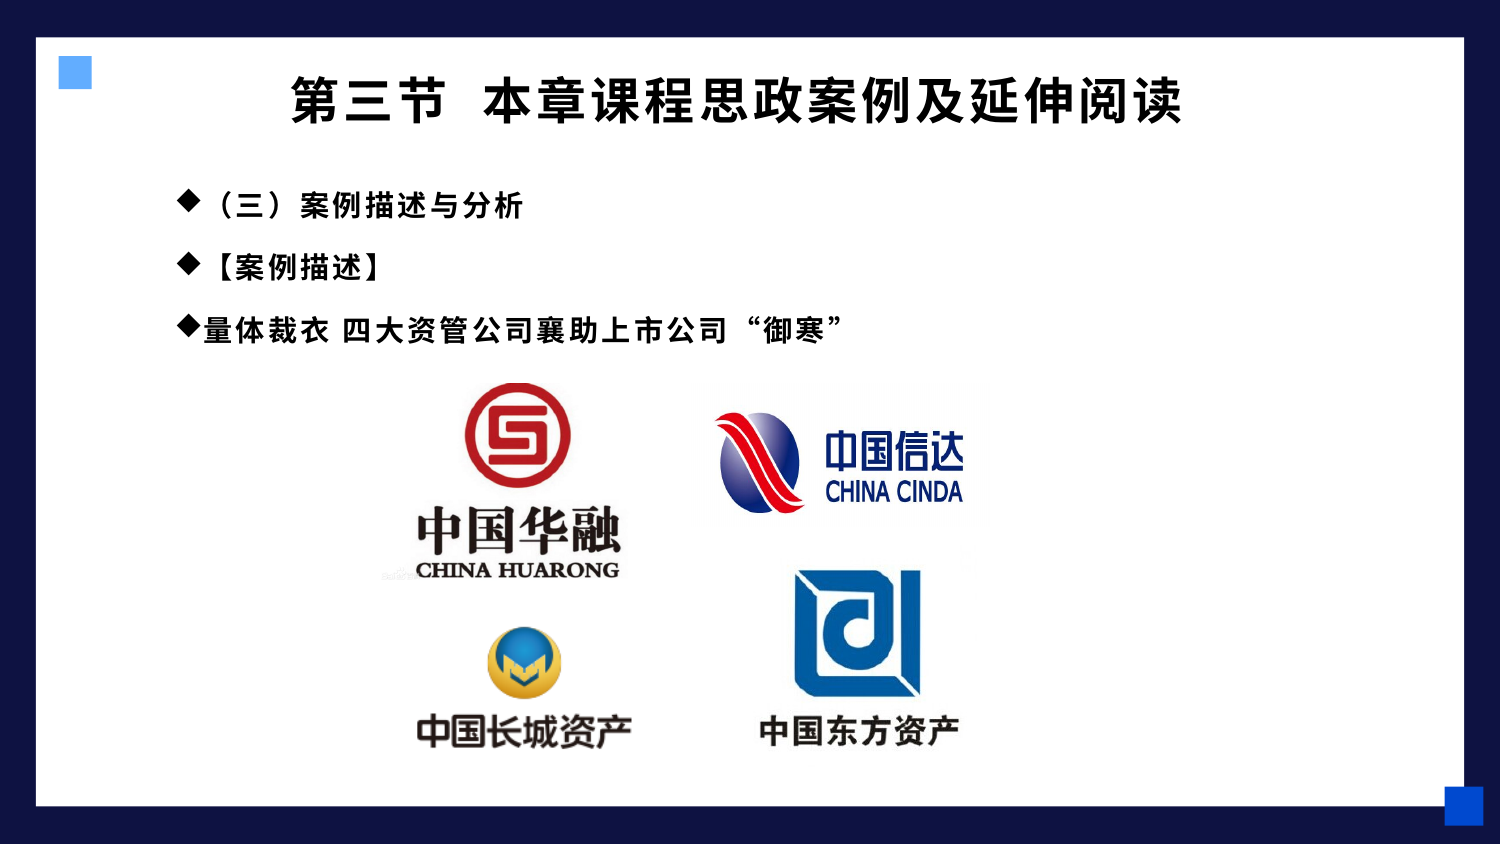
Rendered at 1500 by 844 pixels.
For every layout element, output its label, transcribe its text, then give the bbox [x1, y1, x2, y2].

picture [369, 383, 658, 589]
list （三）案例描述与分析 【案例描述】 量体裁衣 四大资管公司襄助上市公司“御寒” [157, 179, 1353, 604]
picture [690, 383, 1020, 806]
title 第三节 本章课程思政案例及延伸阅读 [141, 48, 1327, 138]
picture [407, 610, 646, 774]
